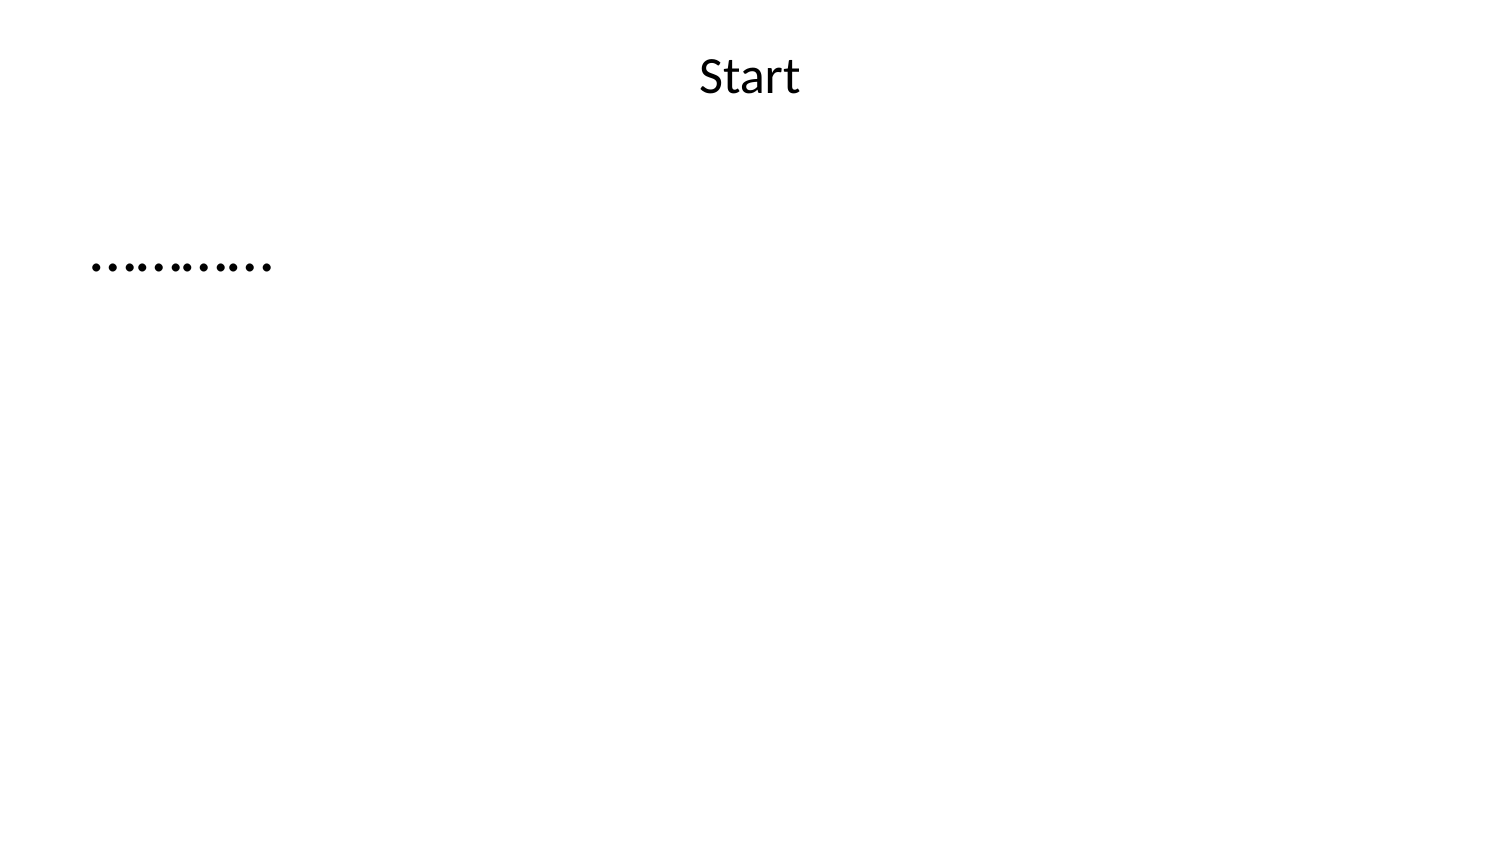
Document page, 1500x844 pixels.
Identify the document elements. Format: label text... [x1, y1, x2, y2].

list ………… [75, 196, 1425, 754]
title Start [75, 33, 1425, 175]
